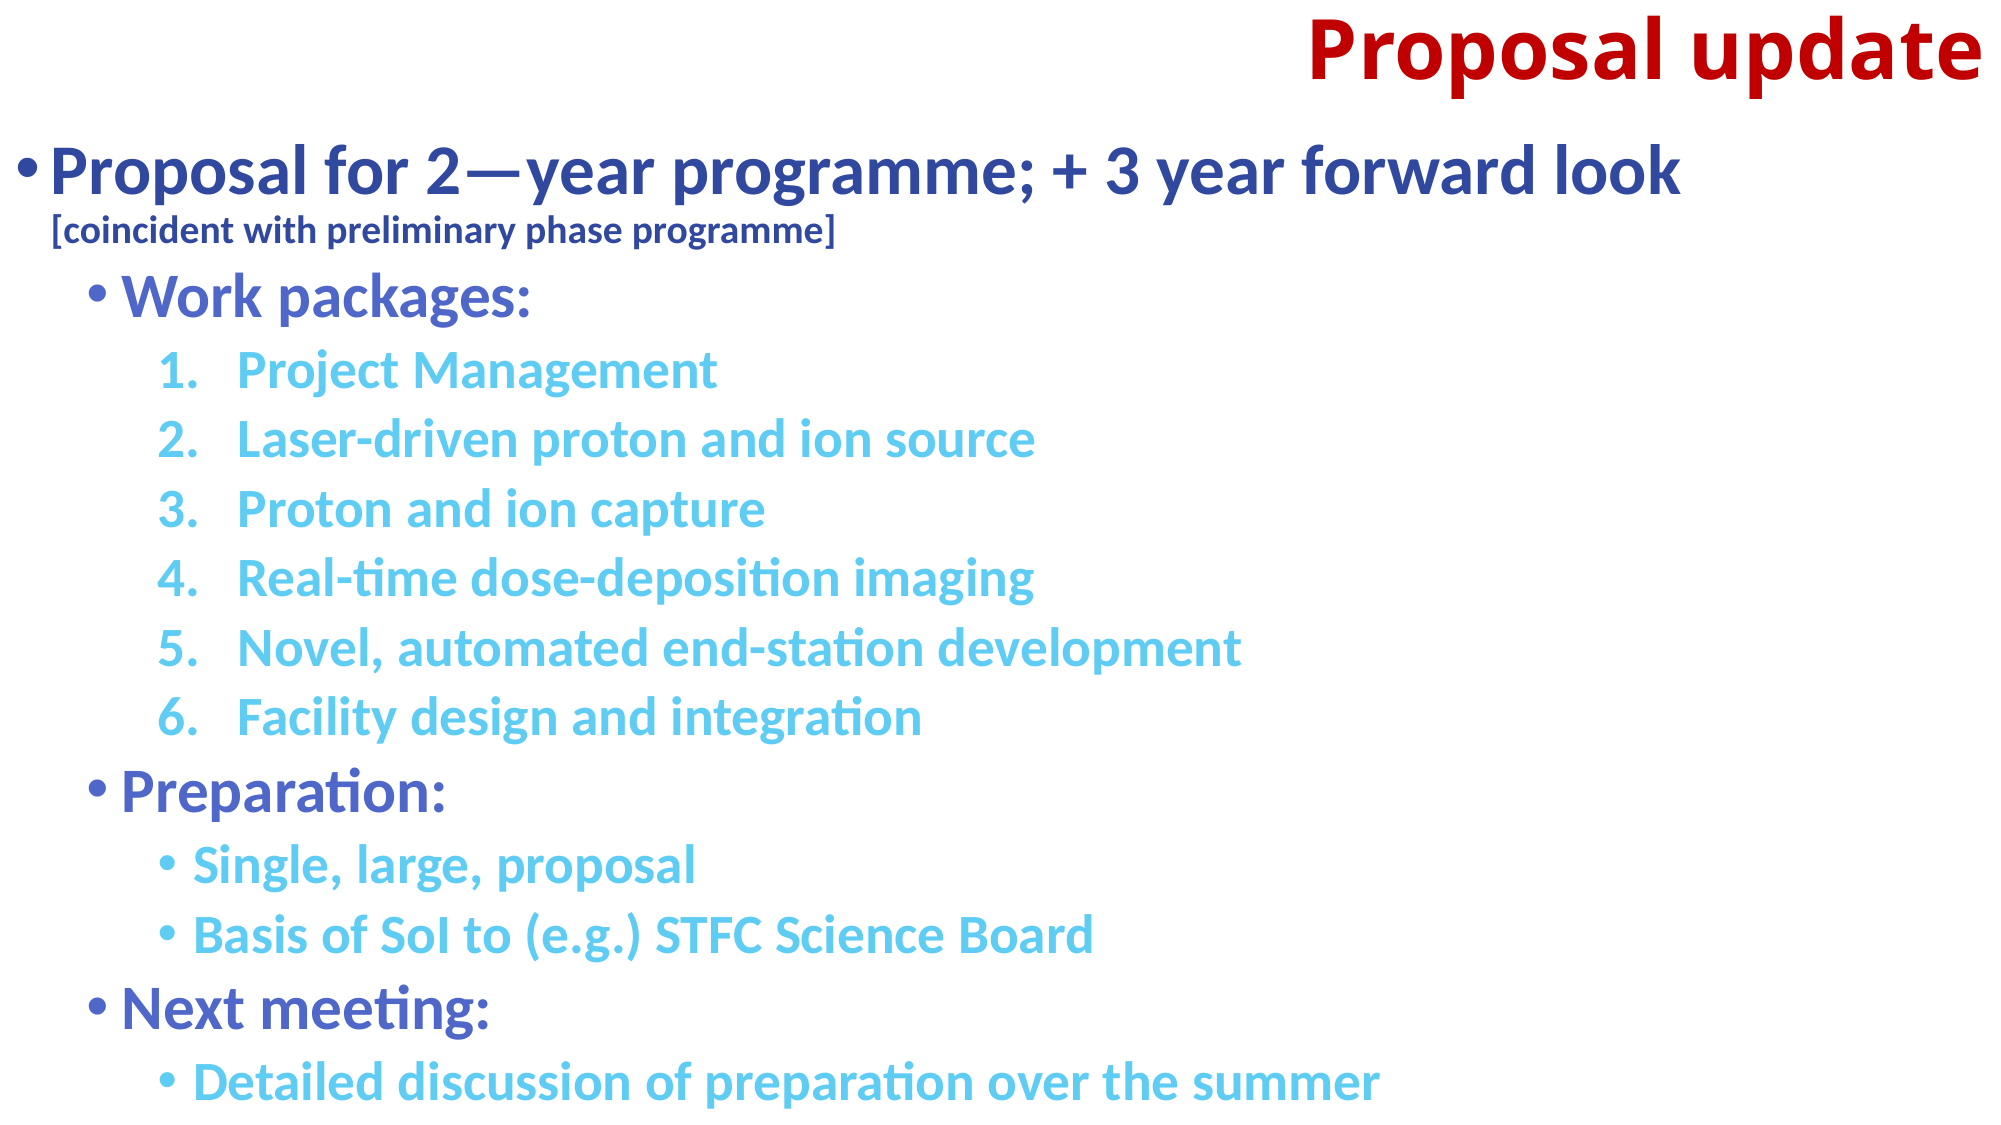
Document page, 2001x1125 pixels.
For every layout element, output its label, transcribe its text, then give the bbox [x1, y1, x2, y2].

title Proposal update [0, 0, 2000, 105]
list Proposal for 2—year programme; + 3 year forward look [coincident with preliminary phase programme] Work packages: Project Management Laser-driven proton and ion source Proton and ion capture Real-time dose-deposition imaging Novel, automated end-station development Facility design and integration Preparation: Single, large, proposal Basis of SoI to (e.g.) STFC Science Board Next meeting: Detailed discussion of preparation over the summer [0, 125, 2000, 1125]
